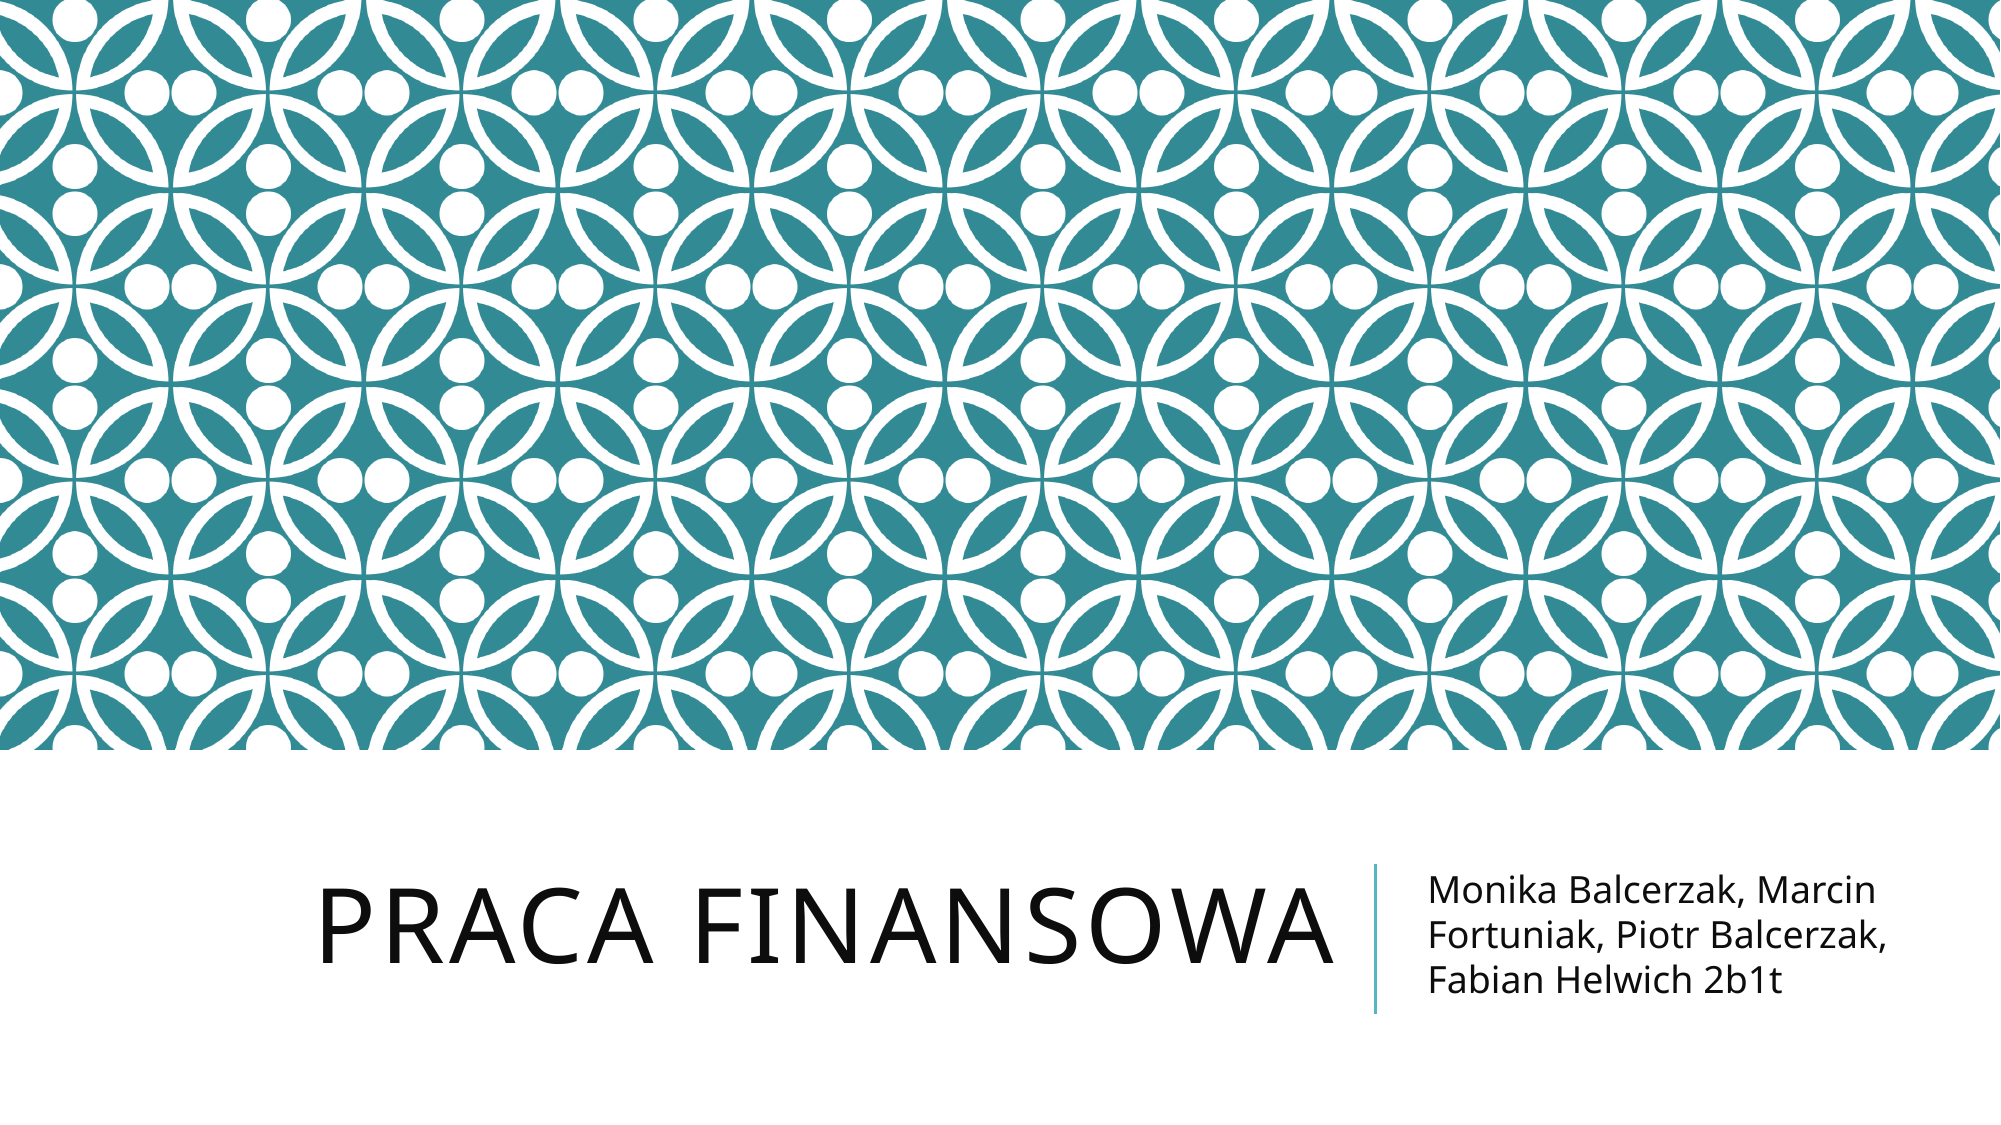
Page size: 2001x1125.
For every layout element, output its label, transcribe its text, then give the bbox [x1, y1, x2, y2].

subtitle Monika Balcerzak, Marcin Fortuniak, Piotr Balcerzak, Fabian Helwich 2b1t [1412, 813, 1938, 1054]
title Praca finansowa [75, 813, 1350, 1054]
